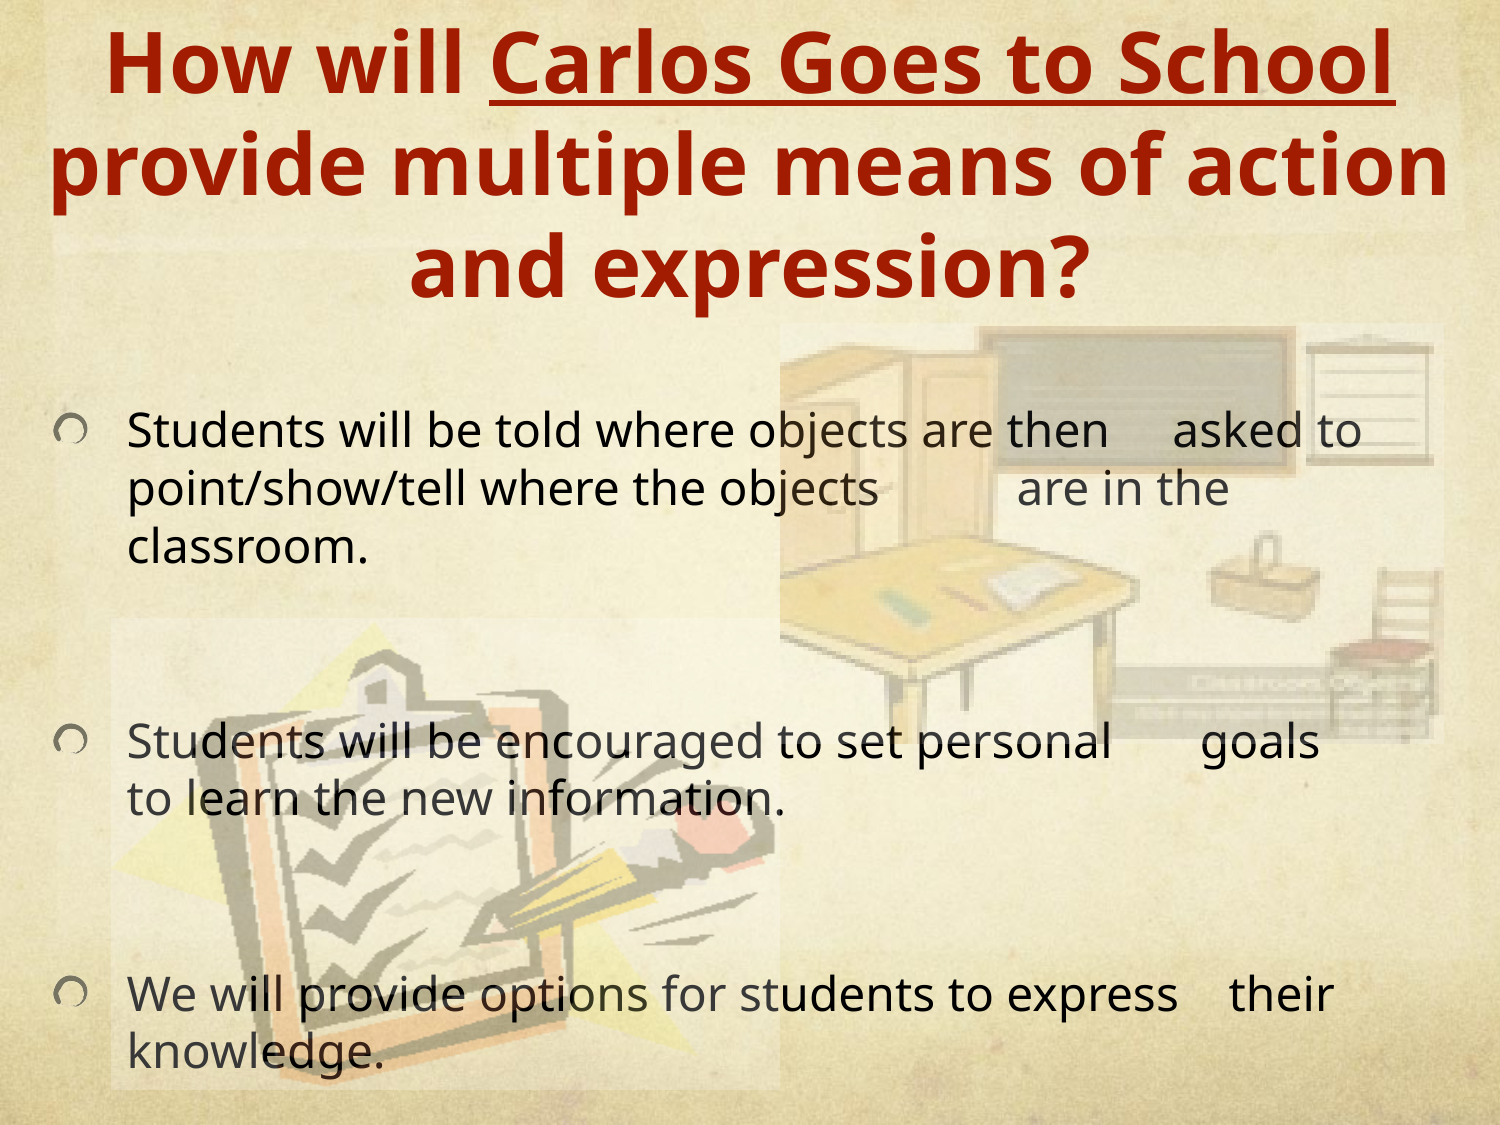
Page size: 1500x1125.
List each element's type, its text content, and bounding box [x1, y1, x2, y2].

title How will Carlos Goes to School provide multiple means of action and expression? [0, 0, 1500, 323]
list Students will be told where objects are then asked to point/show/tell where the objects are in the classroom. Students will be encouraged to set personal goals to learn the new information. We will provide options for students to express their knowledge. [793, 763, 1389, 1090]
list Students will be told where objects are then asked to point/show/tell where the objects are in the classroom. Students will be encouraged to set personal goals to learn the new information. We will provide options for students to express their knowledge. [38, 392, 766, 1090]
picture [0, 322, 1500, 1125]
